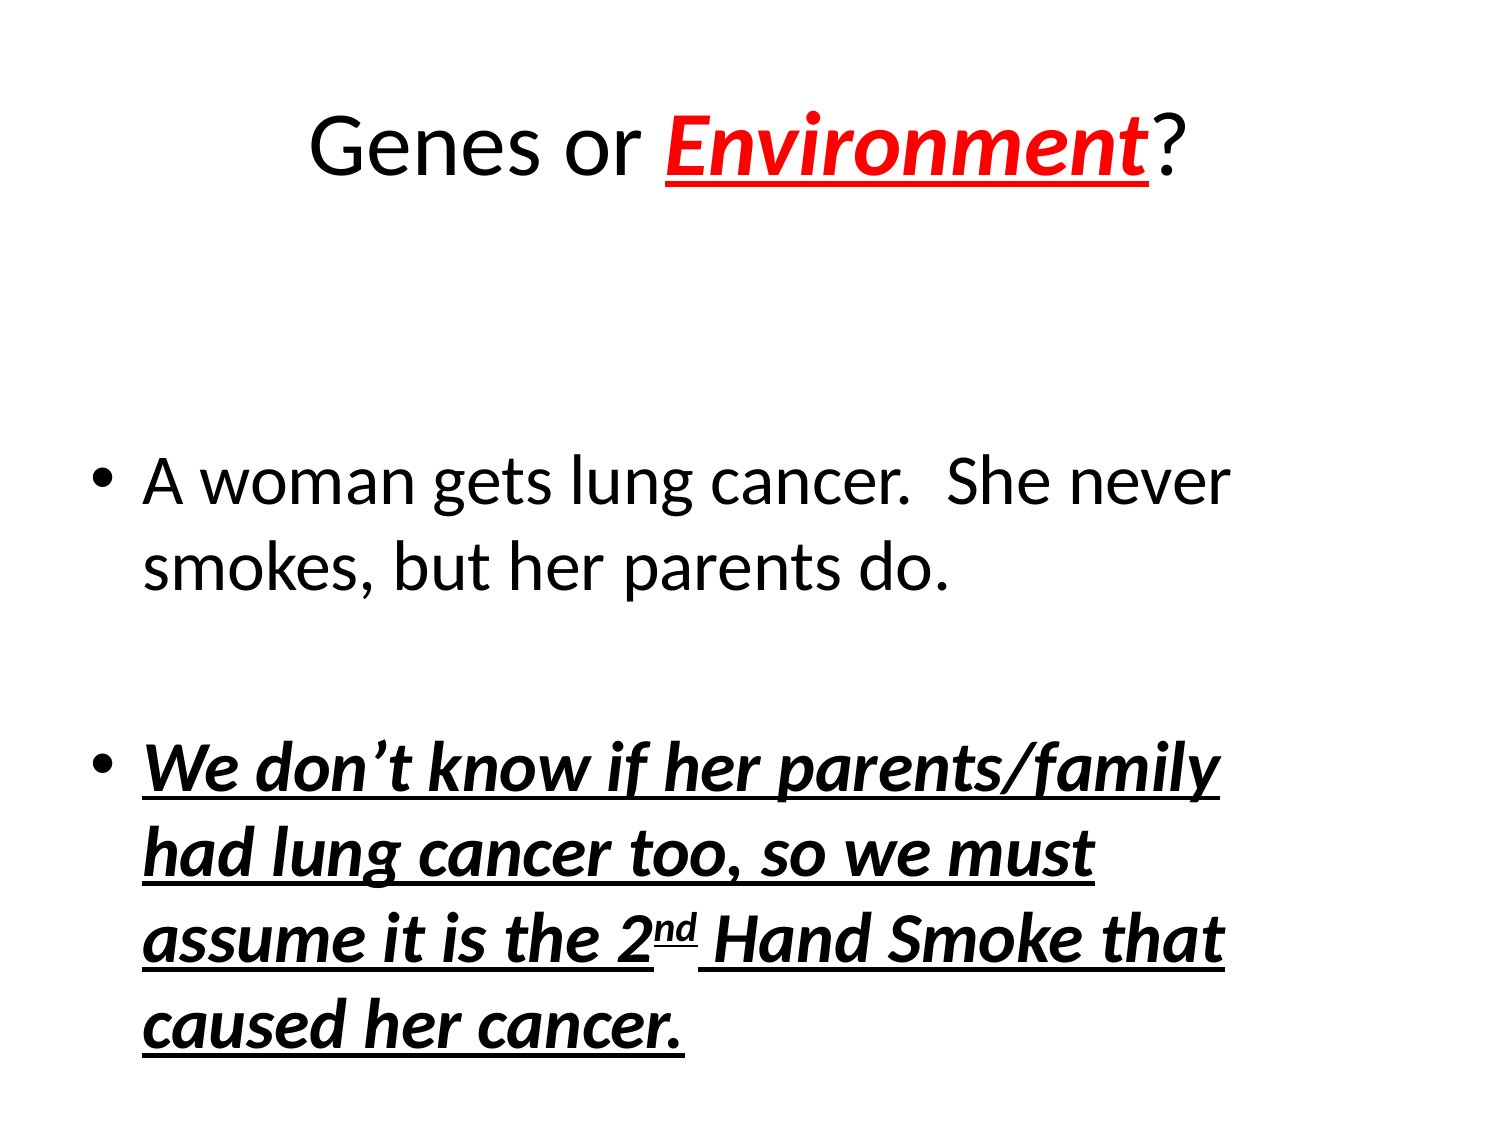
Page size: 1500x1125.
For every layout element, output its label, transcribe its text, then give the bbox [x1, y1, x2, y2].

title Genes or Environment? [75, 45, 1425, 233]
list A woman gets lung cancer. She never smokes, but her parents do. We don’t know if her parents/family had lung cancer too, so we must assume it is the 2nd Hand Smoke that caused her cancer. [75, 262, 1336, 1079]
